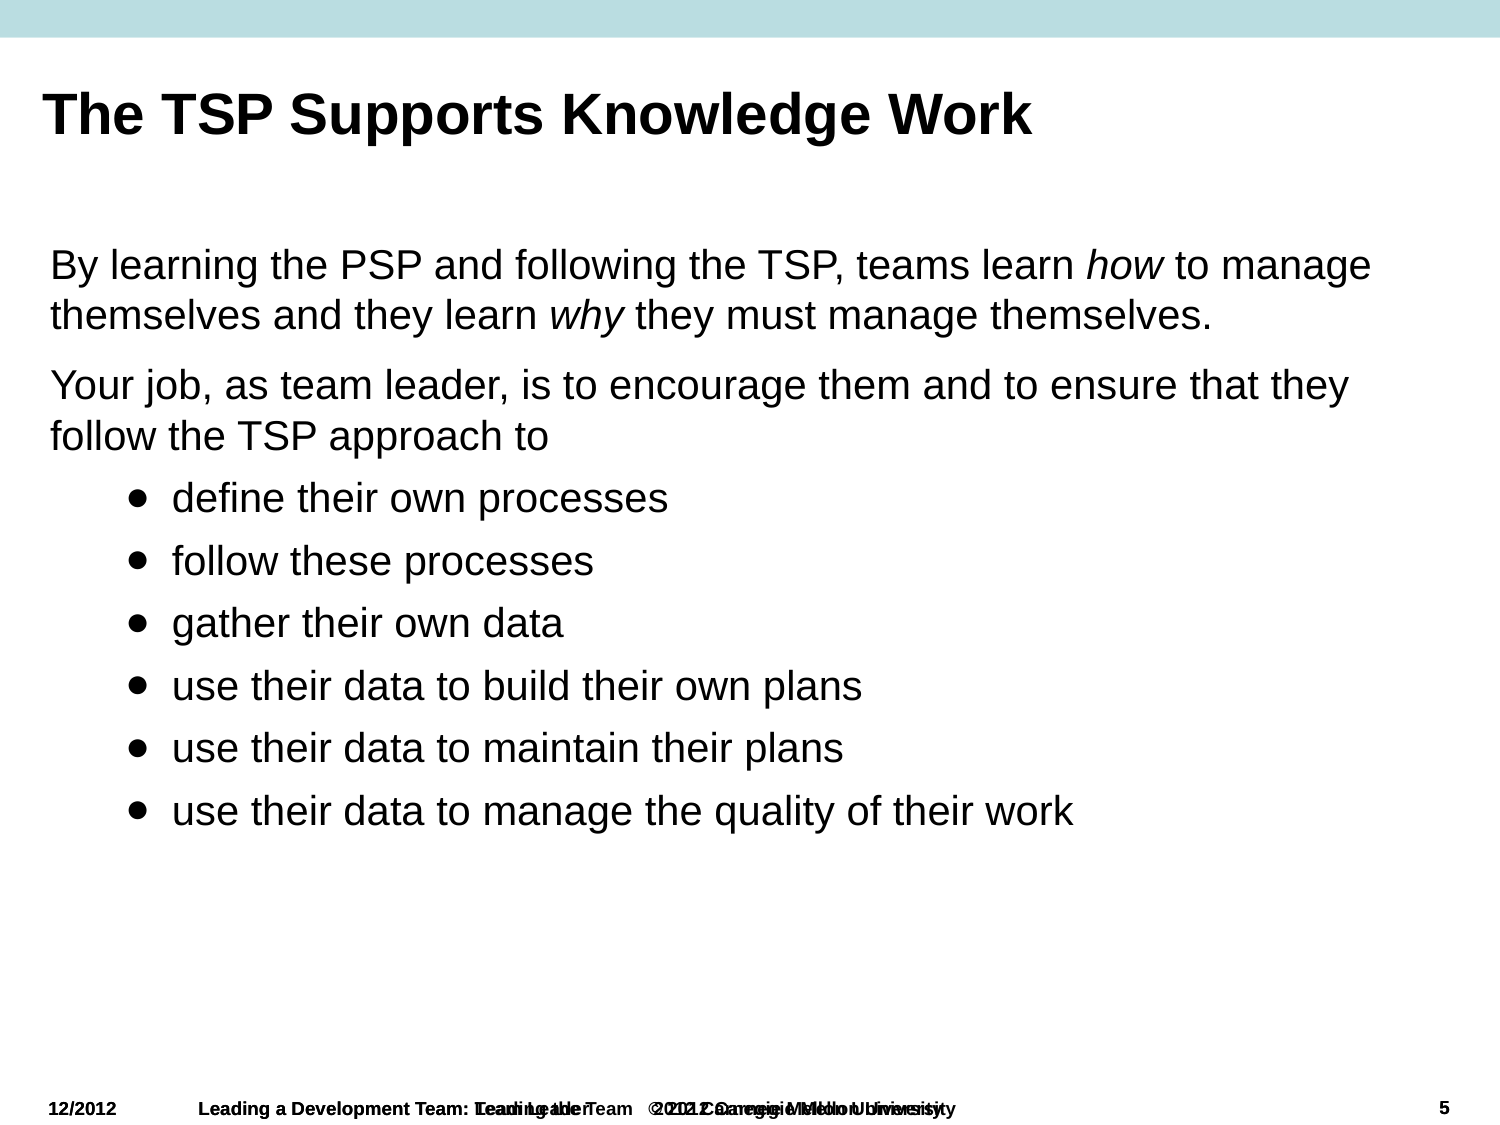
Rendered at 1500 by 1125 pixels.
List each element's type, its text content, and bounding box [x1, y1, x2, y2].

title The TSP Supports Knowledge Work [42, 89, 1438, 147]
list By learning the PSP and following the TSP, teams learn how to manage themselves and they learn why they must manage themselves. Your job, as team leader, is to encourage them and to ensure that they follow the TSP approach to define their own processes follow these processes gather their own data use their data to build their own plans use their data to maintain their plans use their data to manage the quality of their work [50, 237, 1437, 1000]
